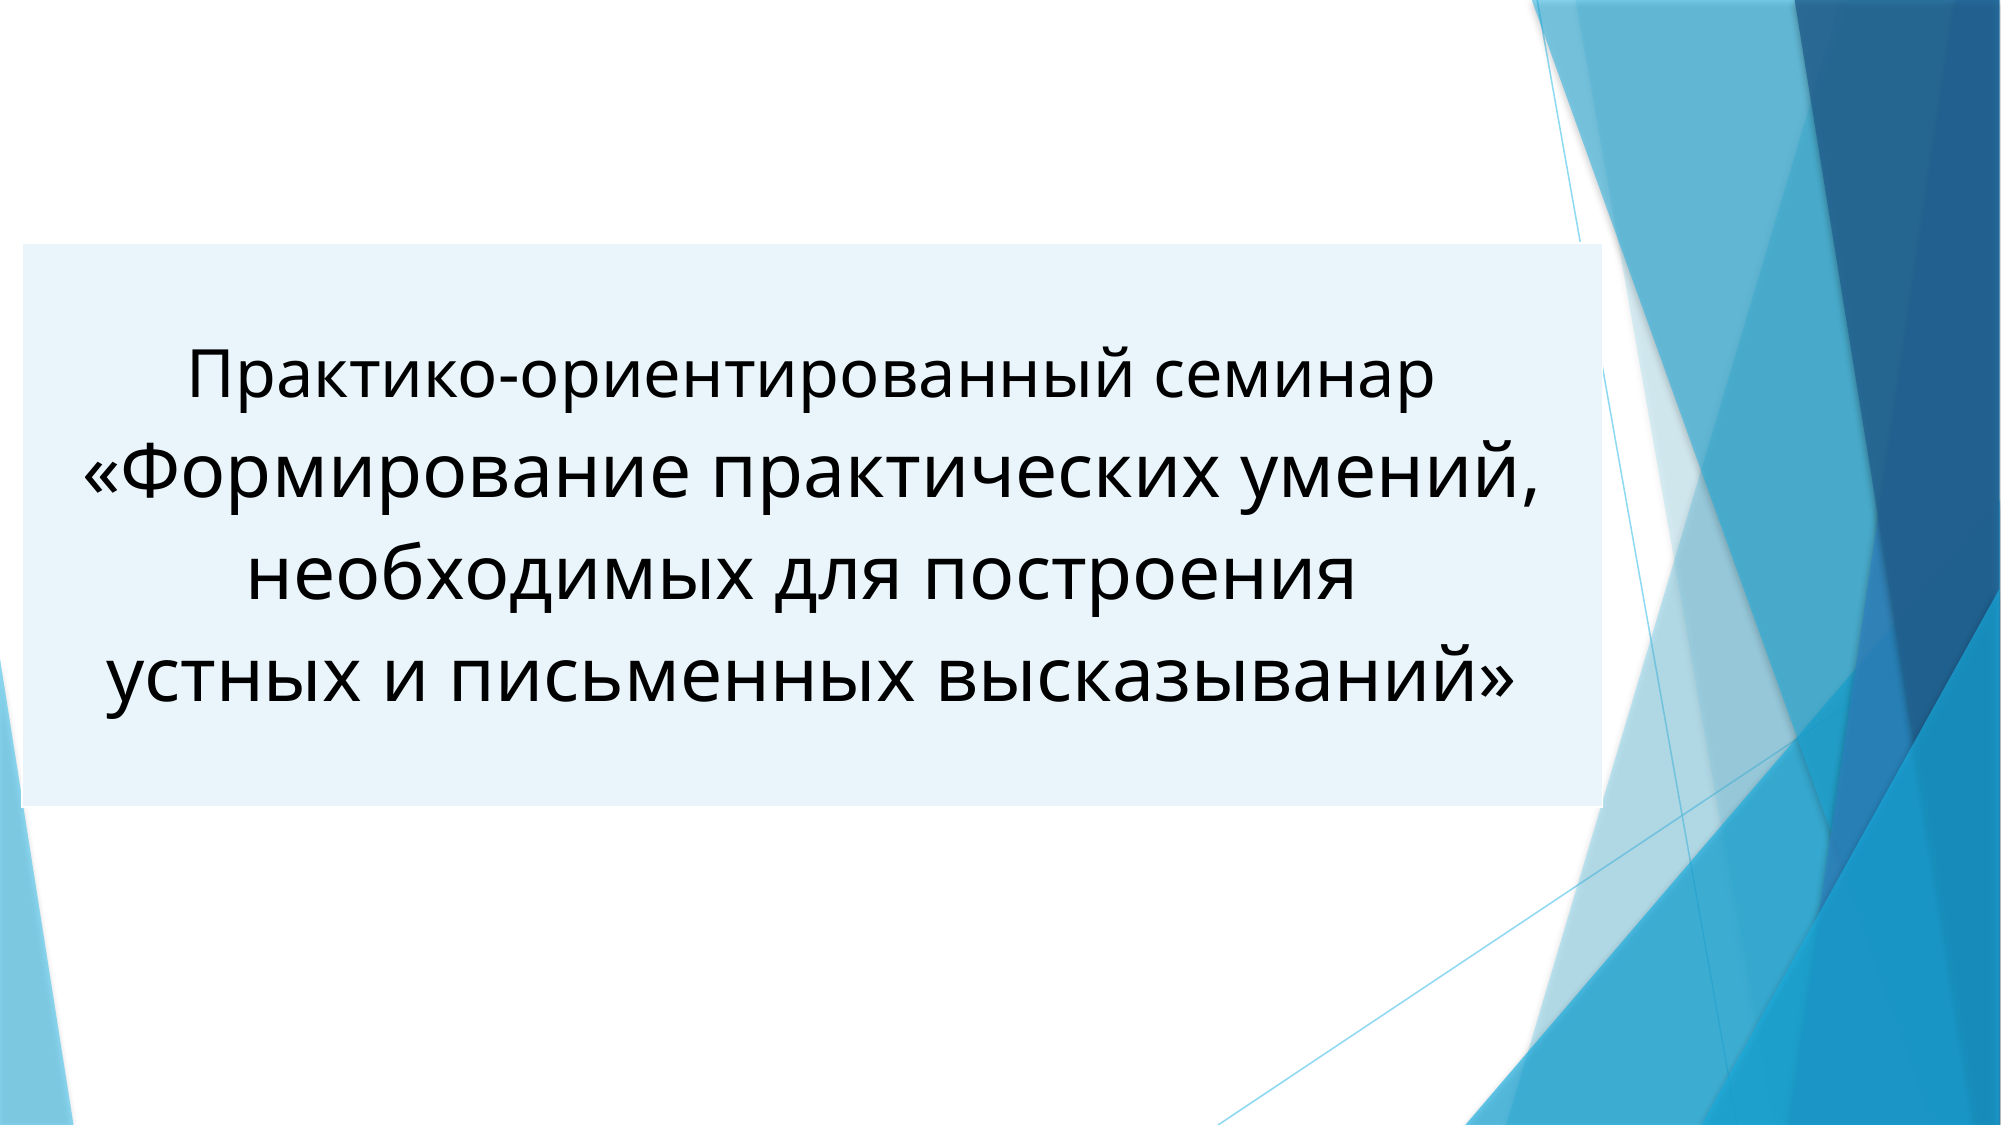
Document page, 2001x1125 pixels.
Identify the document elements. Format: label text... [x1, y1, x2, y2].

table_header Практико-ориентированный семинар «Формирование практических умений, необходимых для построения устных и письменных высказываний» [23, 244, 1602, 806]
